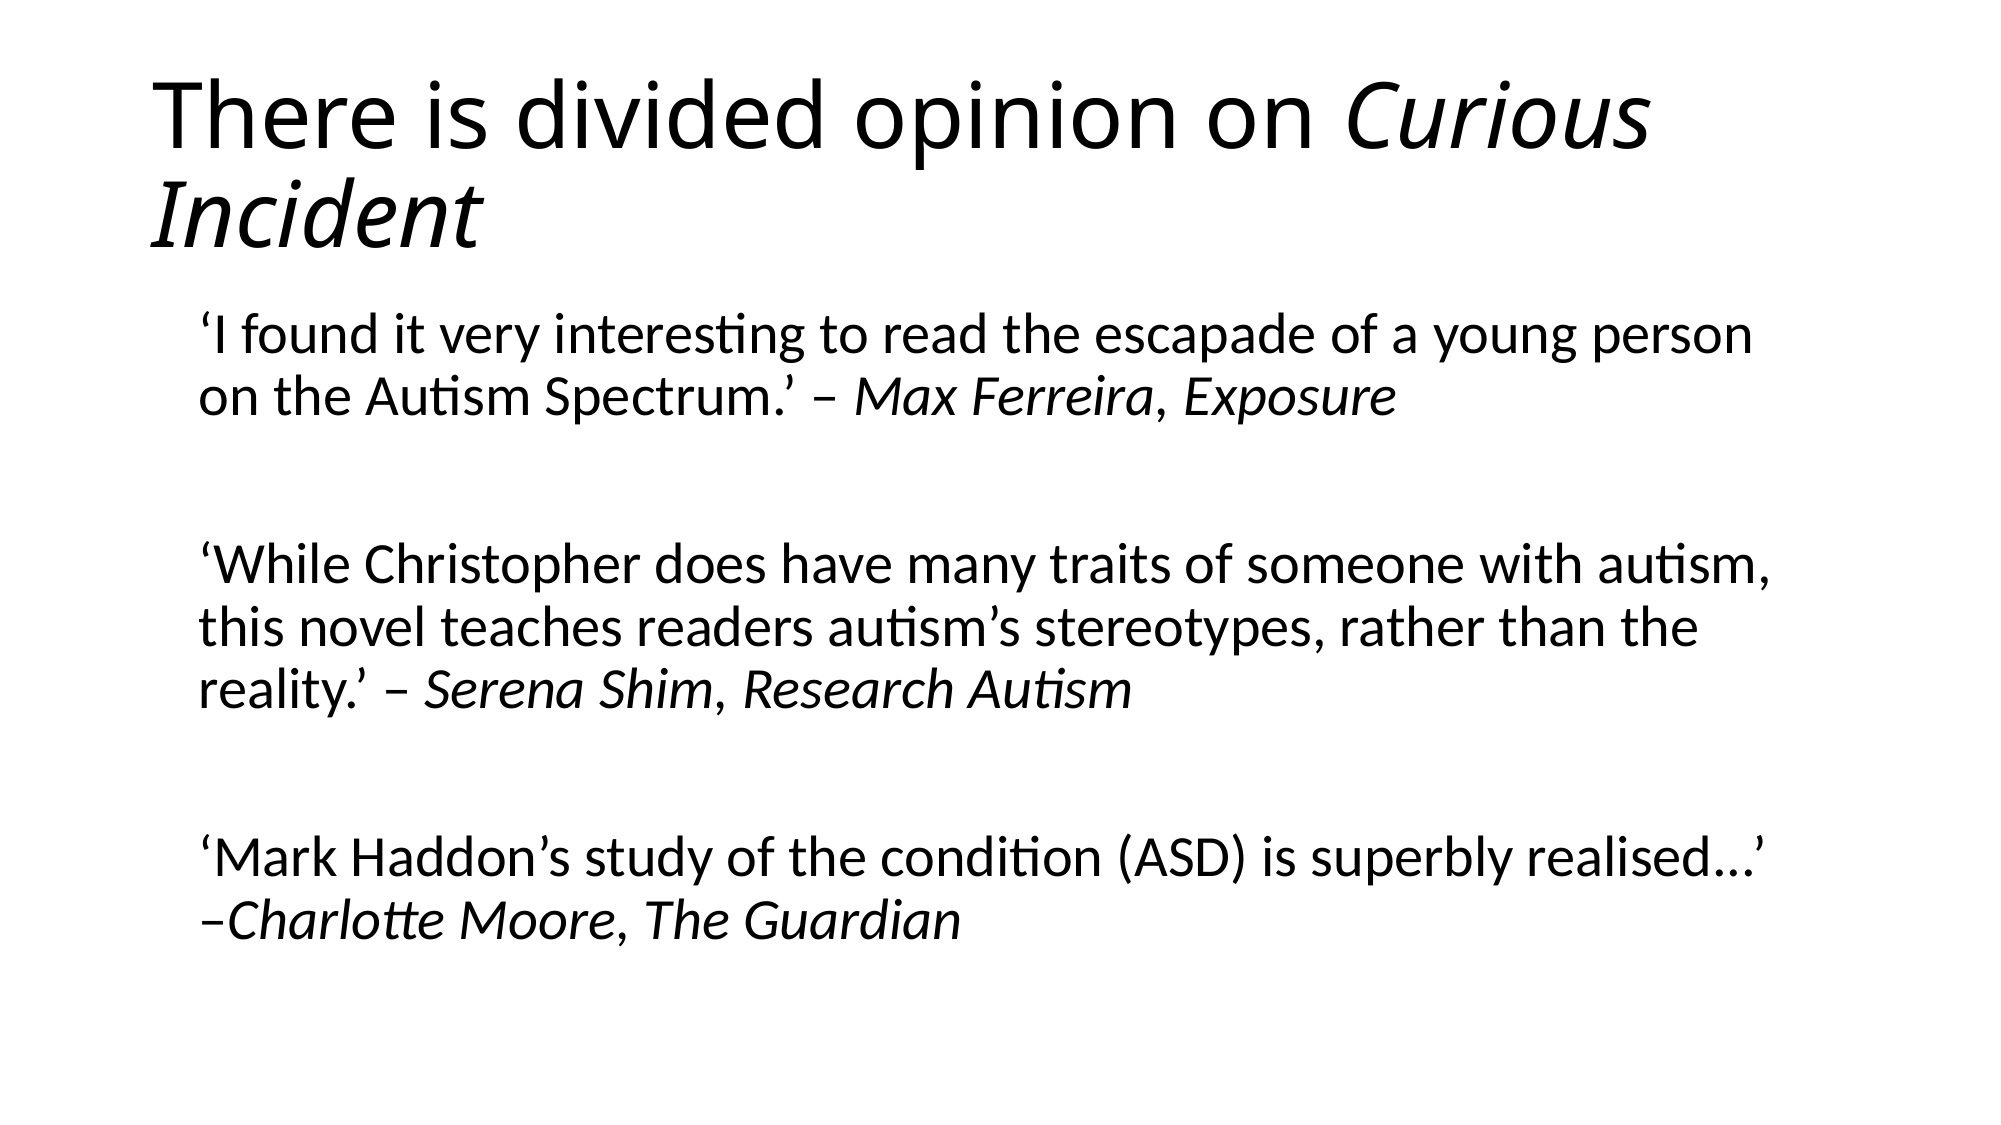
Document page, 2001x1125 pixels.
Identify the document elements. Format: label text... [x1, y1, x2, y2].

title There is divided opinion on Curious Incident [137, 59, 1863, 278]
list ‘I found it very interesting to read the escapade of a young person on the Autism Spectrum.’ – Max Ferreira, Exposure ‘While Christopher does have many traits of someone with autism, this novel teaches readers autism’s stereotypes, rather than the reality.’ – Serena Shim, Research Autism ‘Mark Haddon’s study of the condition (ASD) is superbly realised...’ –Charlotte Moore, The Guardian [183, 295, 1817, 970]
